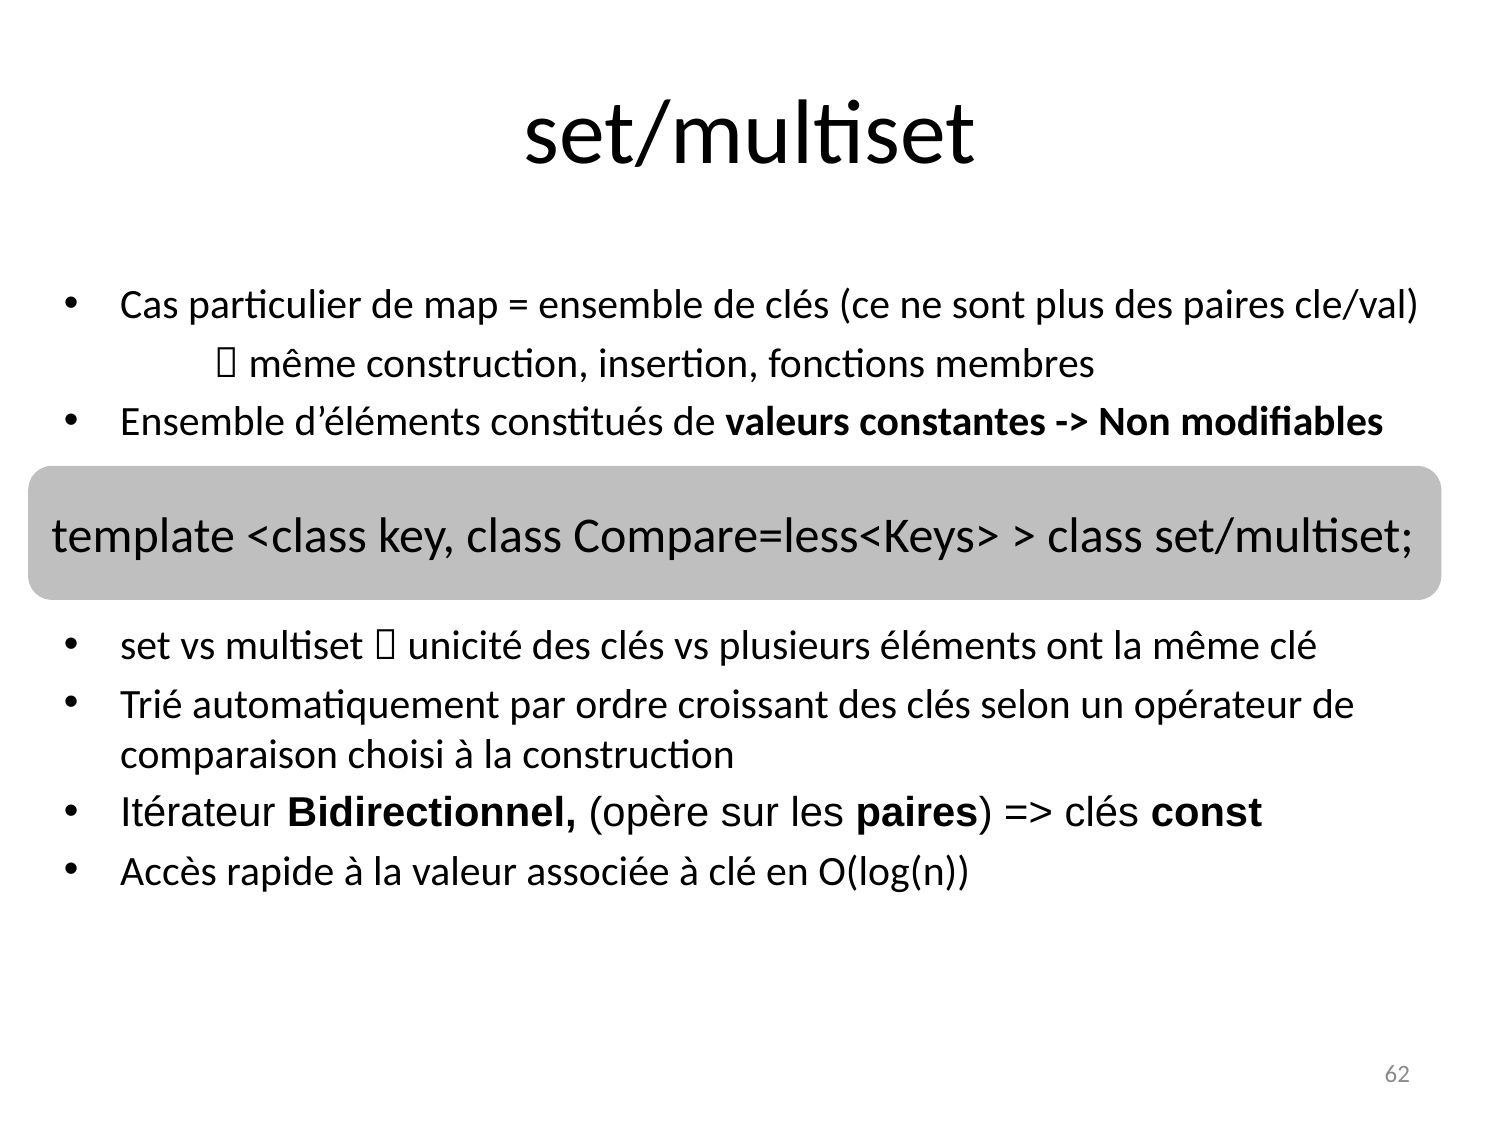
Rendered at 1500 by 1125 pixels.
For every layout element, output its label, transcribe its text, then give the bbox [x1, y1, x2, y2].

text_box template <class key, class Compare=less<Keys> > class set/multiset; [28, 465, 1442, 600]
title set/multiset [75, 45, 1425, 209]
list Cas particulier de map = ensemble de clés (ce ne sont plus des paires cle/val)  même construction, insertion, fonctions membres Ensemble d’éléments constitués de valeurs constantes -> Non modifiables set vs multiset  unicité des clés vs plusieurs éléments ont la même clé Trié automatiquement par ordre croissant des clés selon un opérateur de comparaison choisi à la construction Itérateur Bidirectionnel, (opère sur les paires) => clés const Accès rapide à la valeur associée à clé en O(log(n)) [49, 269, 1445, 941]
slide_number 62 [1074, 1042, 1425, 1103]
